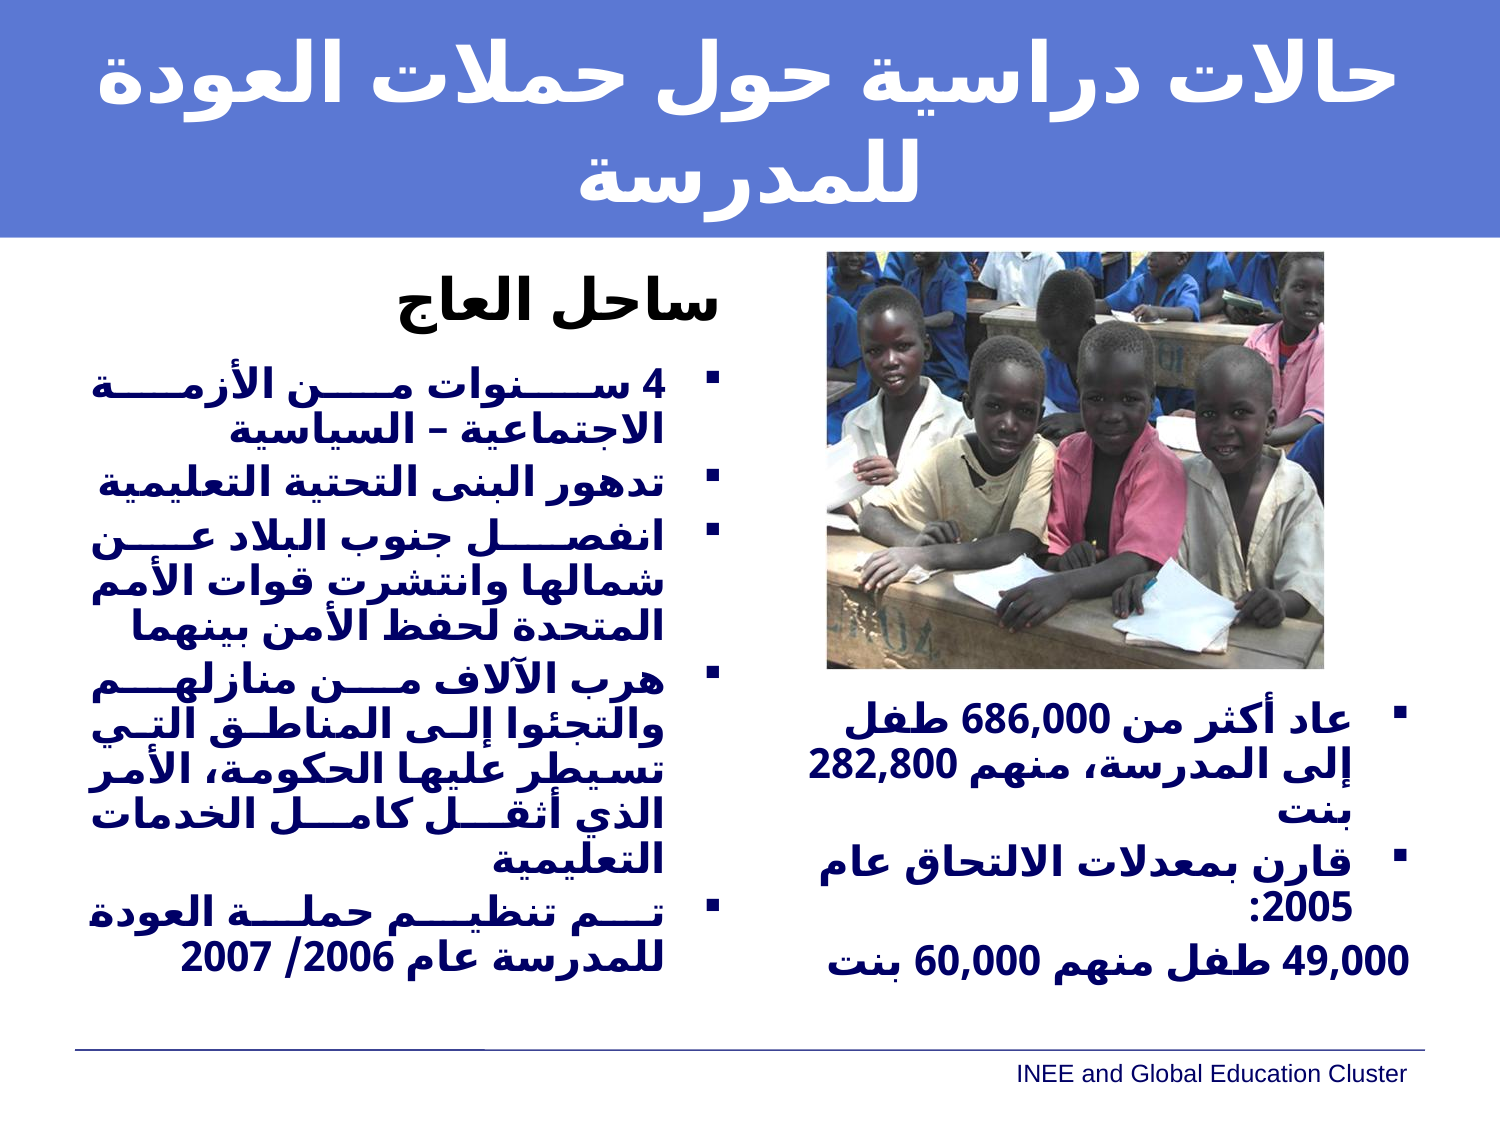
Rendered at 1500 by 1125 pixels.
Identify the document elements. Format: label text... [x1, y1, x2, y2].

list ساحل العاج 4 سنوات من الأزمة الاجتماعية – السياسية تدهور البنى التحتية التعليمية انفصل جنوب البلاد عن شمالها وانتشرت قوات الأمم المتحدة لحفظ الأمن بينهما هرب الآلاف من منازلهم والتجئوا إلى المناطق التي تسيطر عليها الحكومة، الأمر الذي أثقل كامل الخدمات التعليمية تم تنظيم حملة العودة للمدرسة عام 2006/ 2007 [74, 262, 738, 1006]
picture [825, 250, 1325, 670]
footer INEE and Global Education Cluster [75, 1049, 1431, 1103]
title حالات دراسية حول حملات العودة للمدرسة [74, 24, 1426, 213]
list عاد أكثر من 686,000 طفل إلى المدرسة، منهم 282,800 بنت قارن بمعدلات الالتحاق عام 2005: 49,000 طفل منهم 60,000 بنت [762, 689, 1426, 1006]
